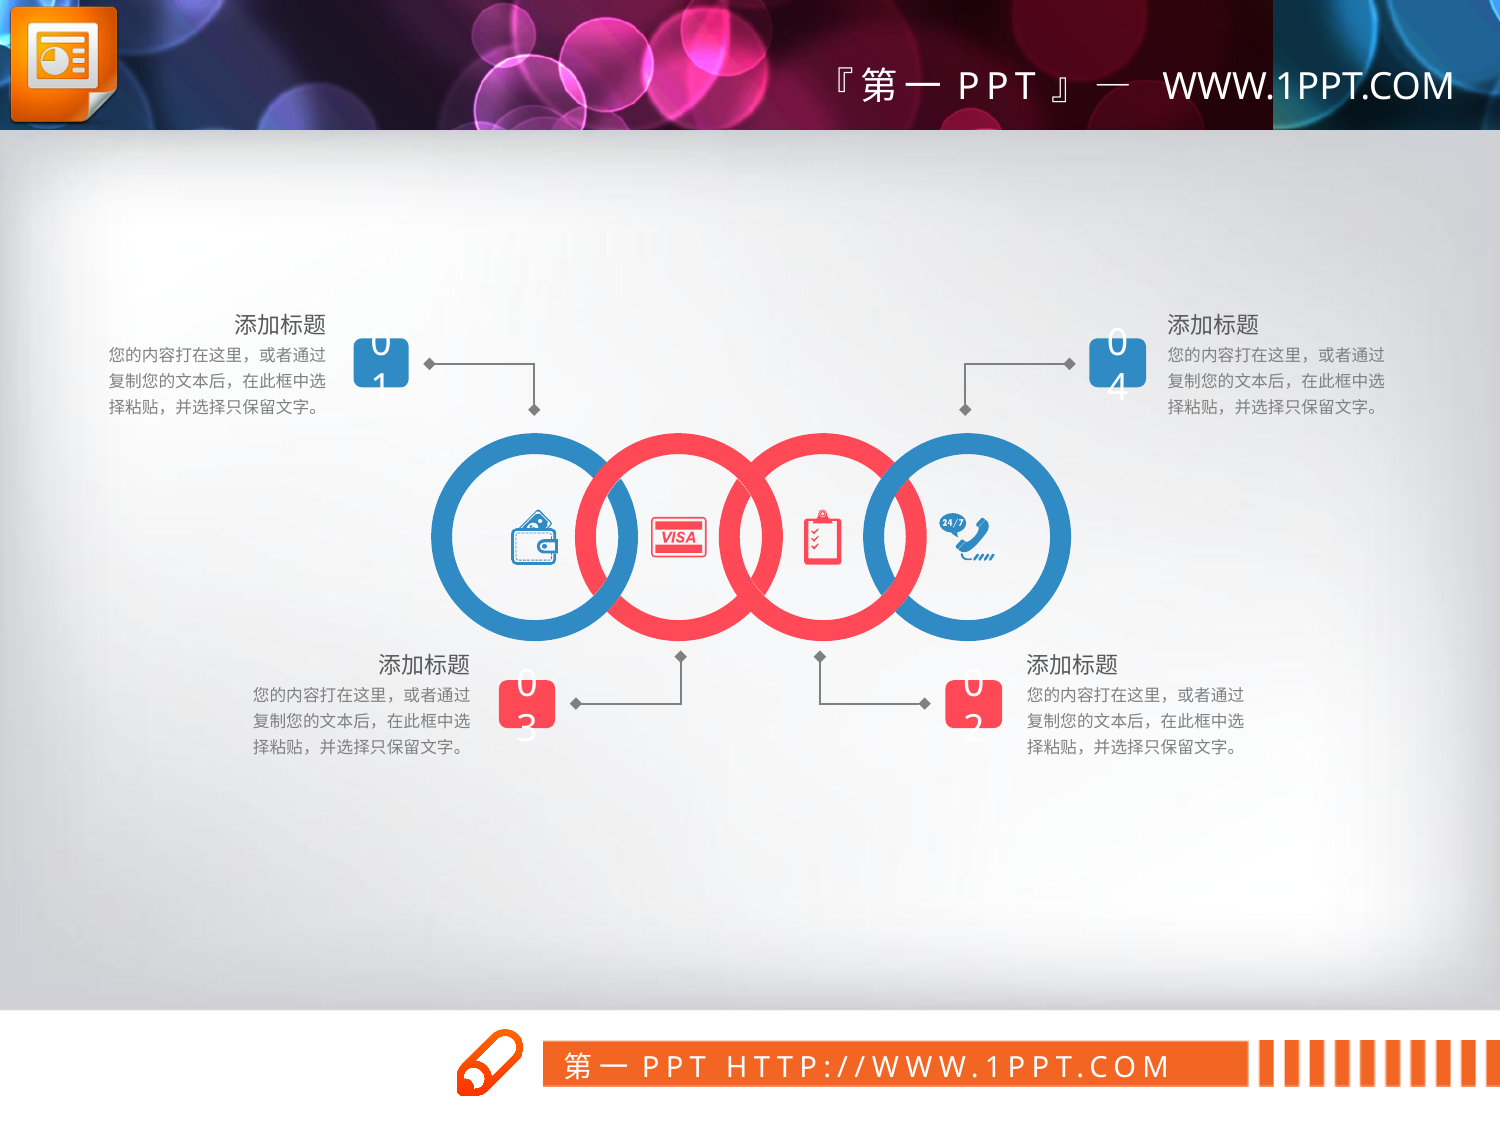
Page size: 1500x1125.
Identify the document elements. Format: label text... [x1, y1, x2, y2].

text_box [574, 433, 783, 596]
text_box [431, 433, 638, 642]
text_box 02 [945, 680, 1003, 729]
text_box [804, 509, 842, 565]
text_box 03 [498, 680, 556, 729]
text_box 您的内容打在这里，或者通过复制您的文本后，在此框中选择粘贴，并选择只保留文字。 [238, 673, 482, 762]
text_box 04 [1089, 338, 1147, 388]
text_box 添加标题 [1015, 636, 1135, 673]
text_box [718, 478, 927, 642]
text_box [959, 357, 1076, 416]
text_box [955, 517, 995, 561]
text_box 您的内容打在这里，或者通过复制您的文本后，在此框中选择粘贴，并选择只保留文字。 [1156, 333, 1400, 422]
text_box [863, 433, 1072, 642]
text_box [651, 516, 707, 558]
text_box 添加标题 [1156, 296, 1276, 333]
text_box [750, 433, 895, 479]
picture [0, 0, 1500, 1012]
text_box 添加标题 [218, 296, 338, 333]
text_box [606, 595, 750, 642]
text_box 添加标题 [362, 636, 482, 673]
text_box 您的内容打在这里，或者通过复制您的文本后，在此框中选择粘贴，并选择只保留文字。 [94, 333, 338, 423]
text_box 01 [353, 338, 409, 388]
text_box [939, 513, 967, 538]
text_box [813, 650, 931, 710]
text_box [569, 650, 687, 710]
text_box 您的内容打在这里，或者通过复制您的文本后，在此框中选择粘贴，并选择只保留文字。 [1015, 673, 1259, 763]
picture [543, 1040, 1500, 1087]
text_box [511, 509, 558, 565]
text_box [423, 357, 541, 416]
